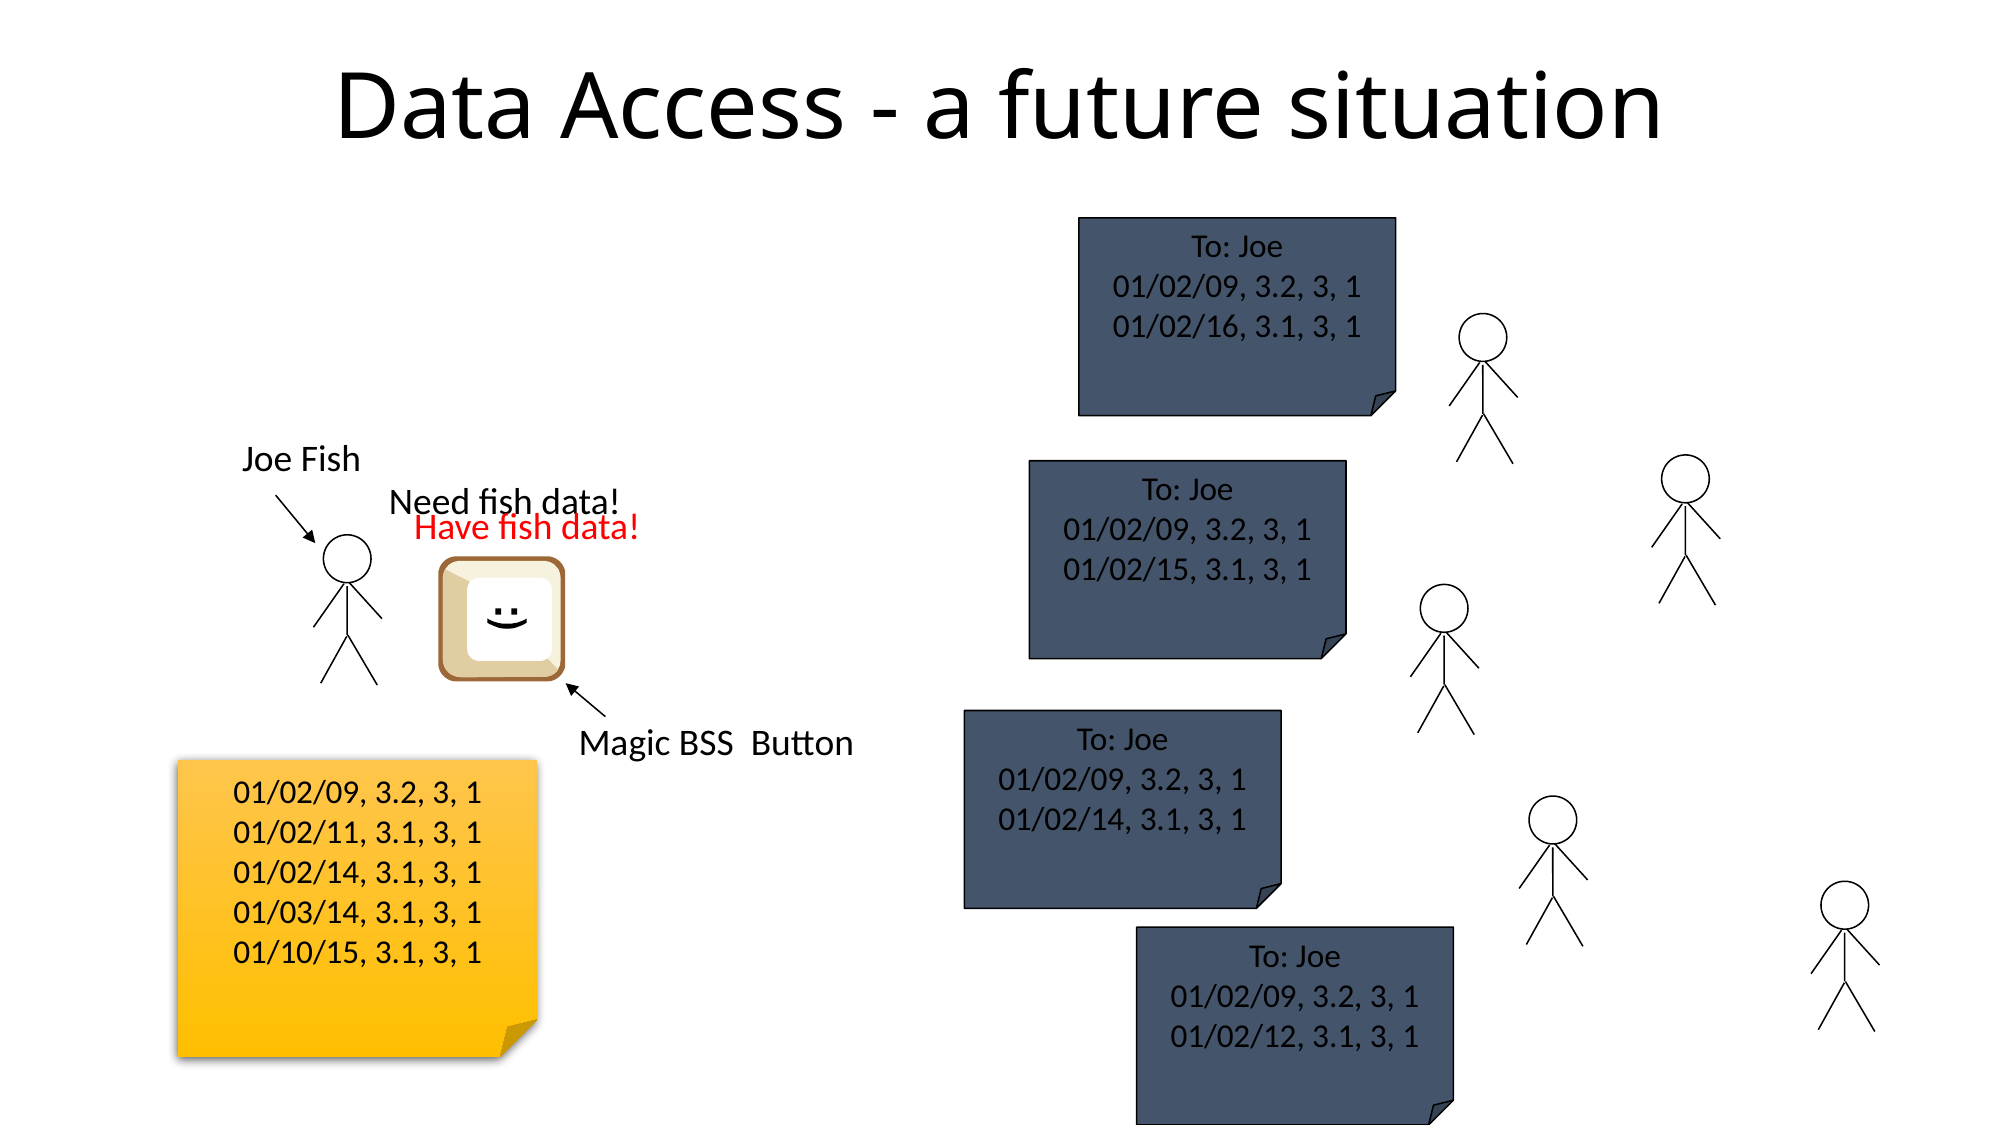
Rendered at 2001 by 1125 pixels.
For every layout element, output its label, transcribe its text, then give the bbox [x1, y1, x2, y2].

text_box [1519, 795, 1588, 947]
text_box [1449, 313, 1518, 464]
text_box To: Joe 01/02/09, 3.2, 3, 1 01/02/16, 3.1, 3, 1 [1078, 217, 1396, 416]
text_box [1410, 584, 1479, 735]
title Data Access - a future situation [137, 0, 1863, 218]
text_box To: Joe 01/02/09, 3.2, 3, 1 01/02/15, 3.1, 3, 1 [1029, 460, 1346, 659]
text_box To: Joe 01/02/09, 3.2, 3, 1 01/02/14, 3.1, 3, 1 [964, 710, 1282, 909]
text_box Need fish data! [374, 486, 637, 530]
text_box Have fish data! [399, 494, 656, 555]
text_box To: Joe 01/02/09, 3.2, 3, 1 01/02/12, 3.1, 3, 1 [1136, 927, 1454, 1125]
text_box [437, 555, 975, 771]
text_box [1651, 454, 1721, 606]
text_box Joe Fish [227, 426, 638, 486]
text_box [313, 534, 382, 685]
text_box [275, 495, 314, 543]
text_box 01/02/09, 3.2, 3, 1 01/02/11, 3.1, 3, 1 01/02/14, 3.1, 3, 1 01/03/14, 3.1, 3, 1 01/10/15, 3.1, 3, 1 [177, 760, 538, 1057]
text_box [1810, 881, 1880, 1032]
